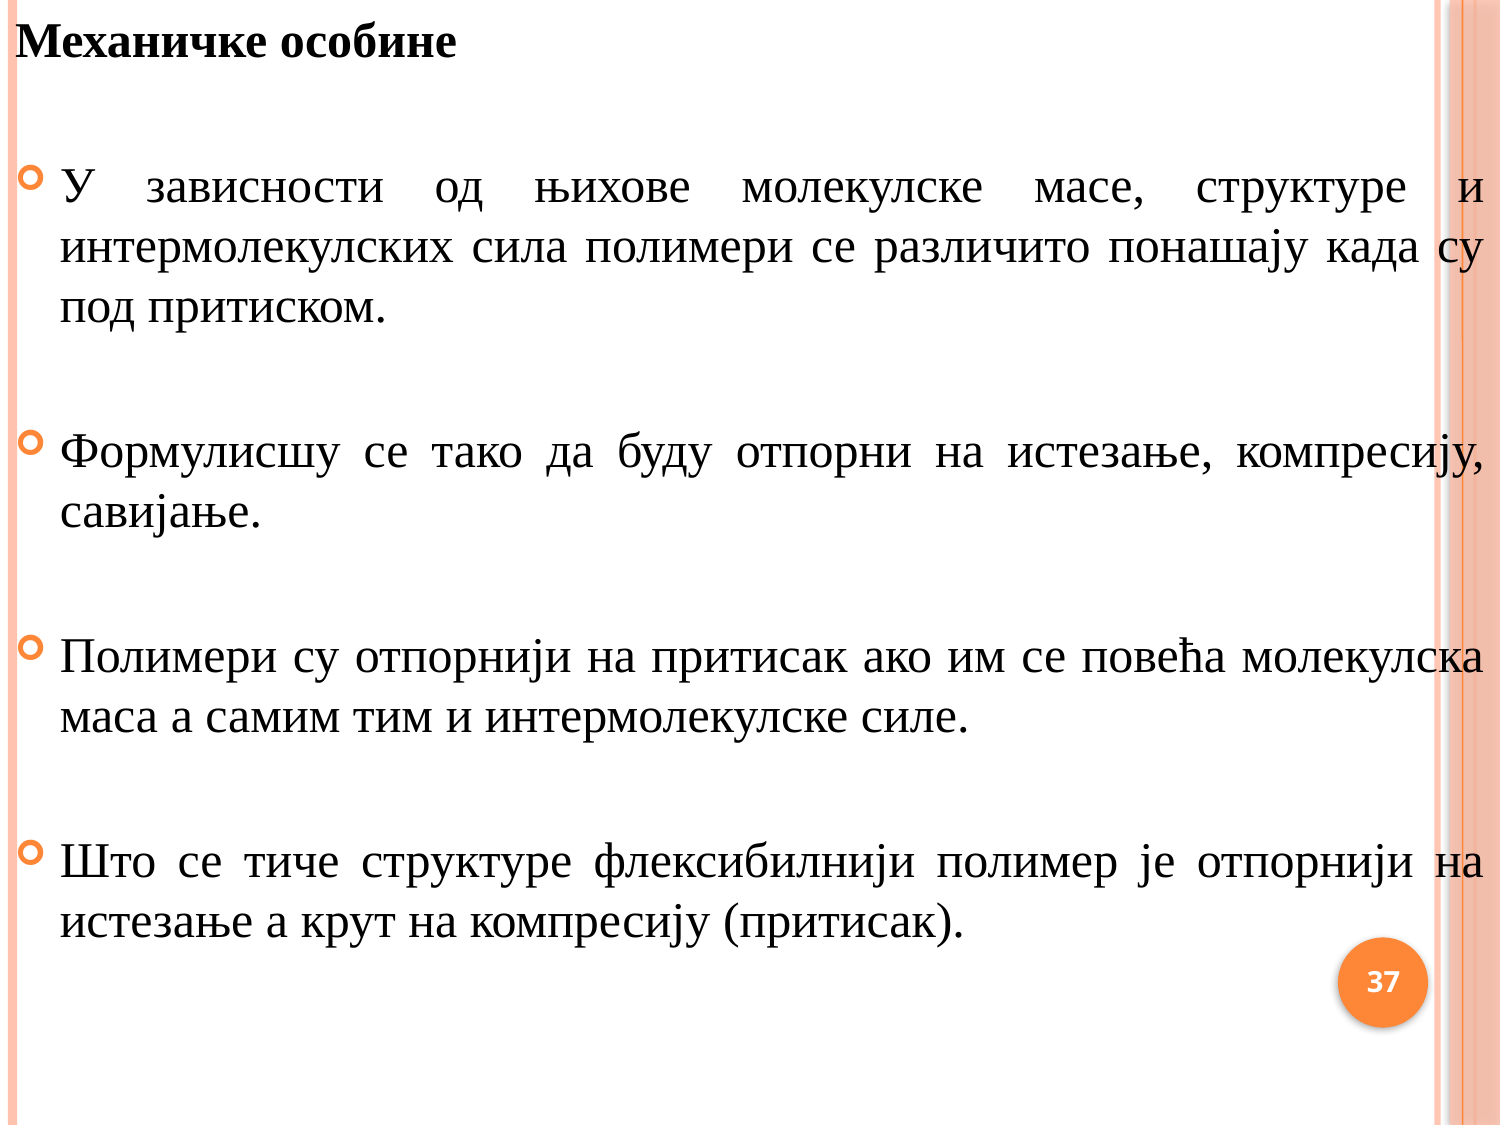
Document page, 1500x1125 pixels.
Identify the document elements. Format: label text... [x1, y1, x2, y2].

slide_number 37 [1333, 940, 1434, 1026]
list Механичке особине У зависности од њихове молекулске масе, структуре и интермолекулских сила полимери се различито понашају када су под притиском. Формулисшу се тако да буду отпорни на истезање, компресију, савијање. Полимери су отпорнији на притисак ако им се повећа молекулска маса а самим тим и интермолекулске силе. Што се тиче структуре флексибилнији полимер је отпорнији на истезање а крут на компресију (притисак). [0, 0, 1500, 1125]
